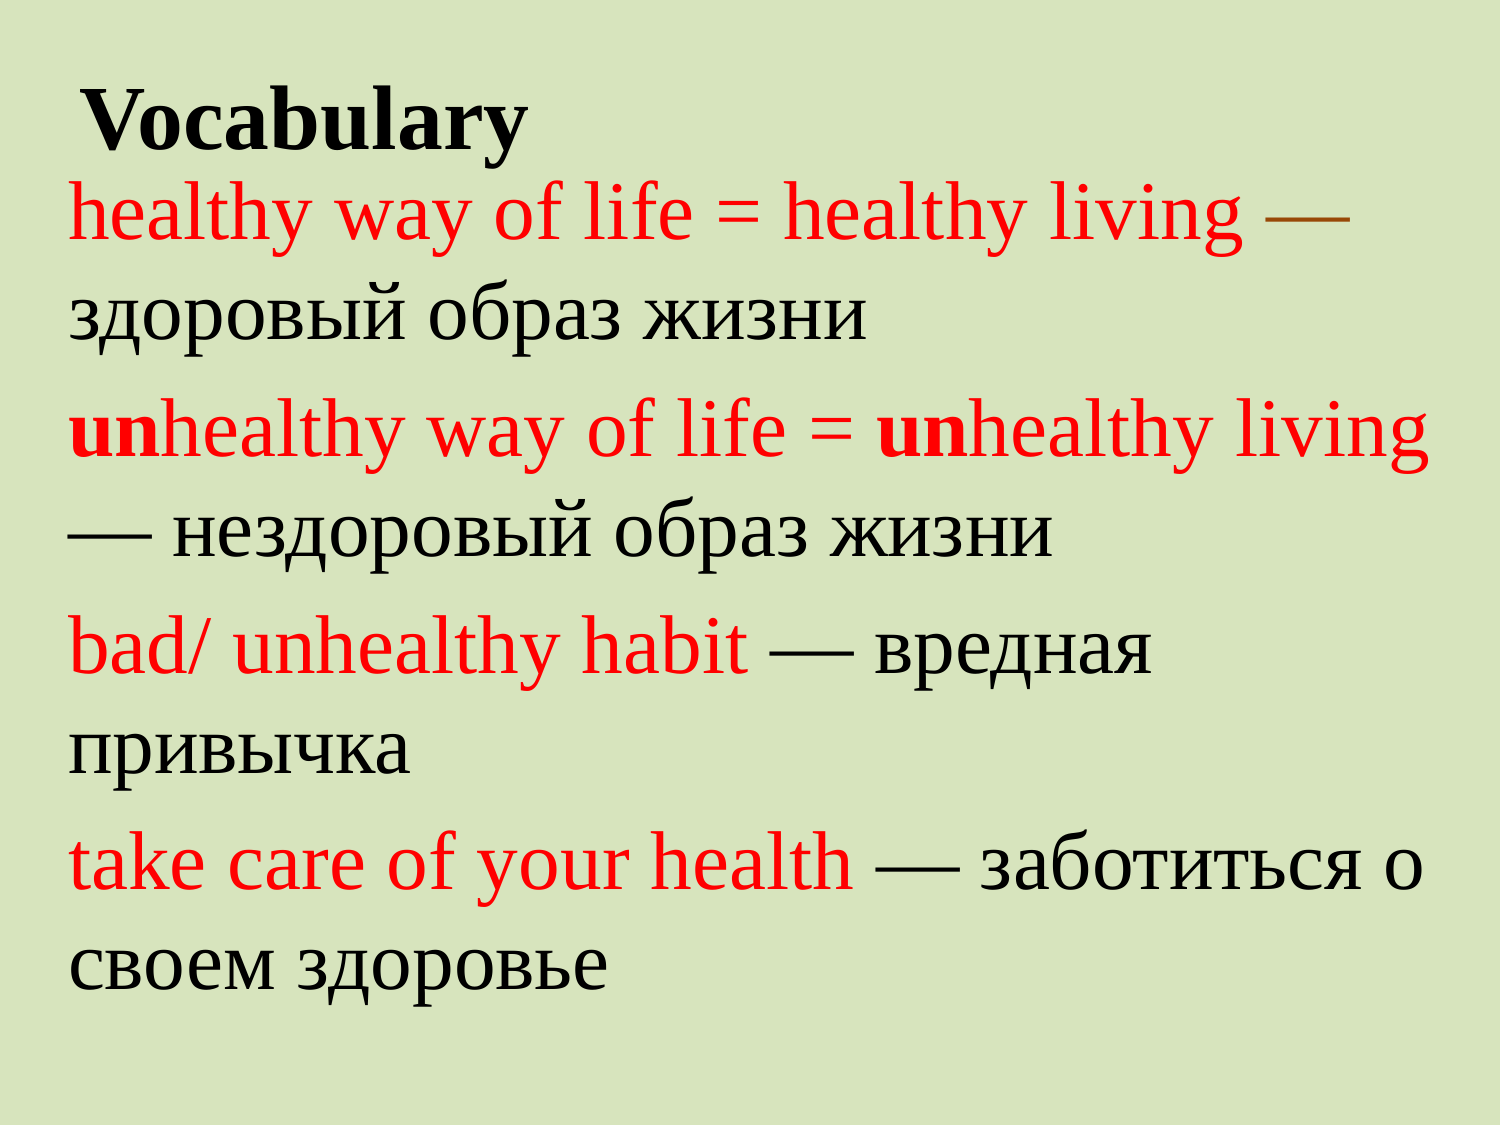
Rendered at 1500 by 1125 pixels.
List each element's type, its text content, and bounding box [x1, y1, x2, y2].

text_box Vocabulary [41, 19, 569, 207]
subtitle healthy way of life = healthy living — здоровый образ жизни unhealthy way of life = unhealthy living — нездоровый образ жизни bad/ unhealthy habit — вредная привычка take care of your health — заботиться о своем здоровье [53, 149, 1471, 1035]
